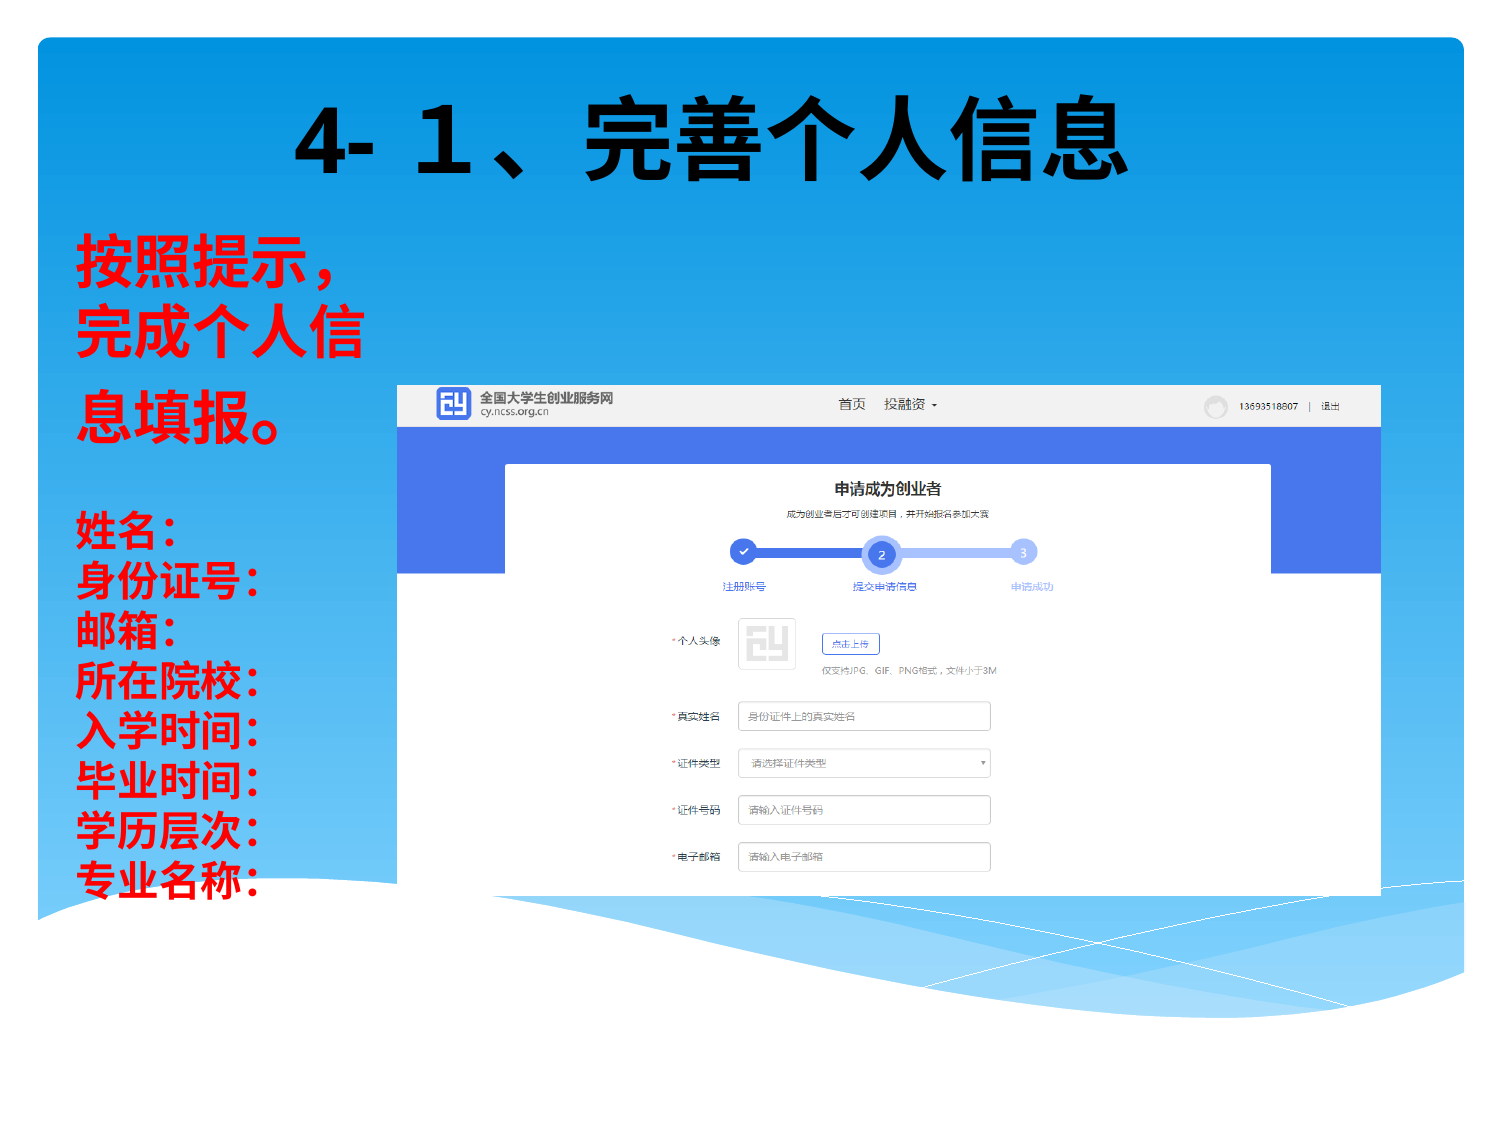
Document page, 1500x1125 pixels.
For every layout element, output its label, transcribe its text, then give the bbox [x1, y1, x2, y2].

picture [397, 385, 1381, 896]
text_box 按照提示，完成个人信息填报。 姓名： 身份证号： 邮箱： 所在院校： 入学时间： 毕业时间： 学历层次： 专业名称： [60, 217, 398, 1003]
title 4-１、完善个人信息 [75, 55, 1353, 218]
